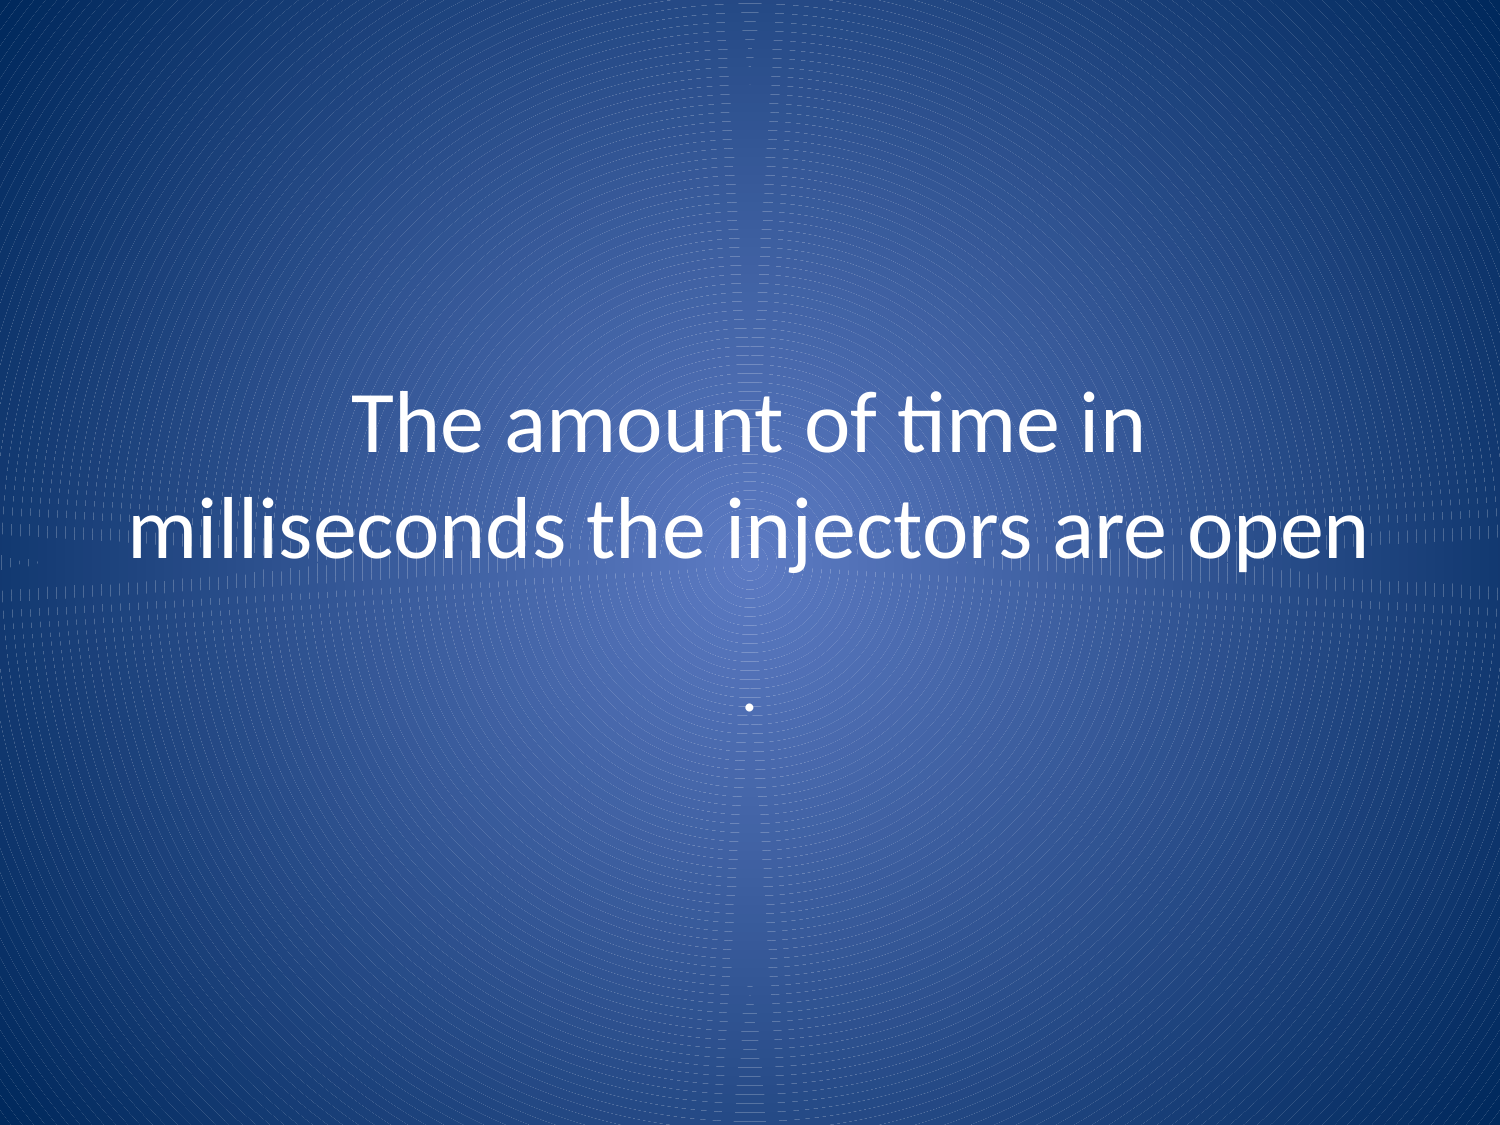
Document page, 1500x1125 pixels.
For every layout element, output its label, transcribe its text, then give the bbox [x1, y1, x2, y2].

title The amount of time in milliseconds the injectors are open [112, 349, 1388, 591]
subtitle . [225, 637, 1275, 925]
